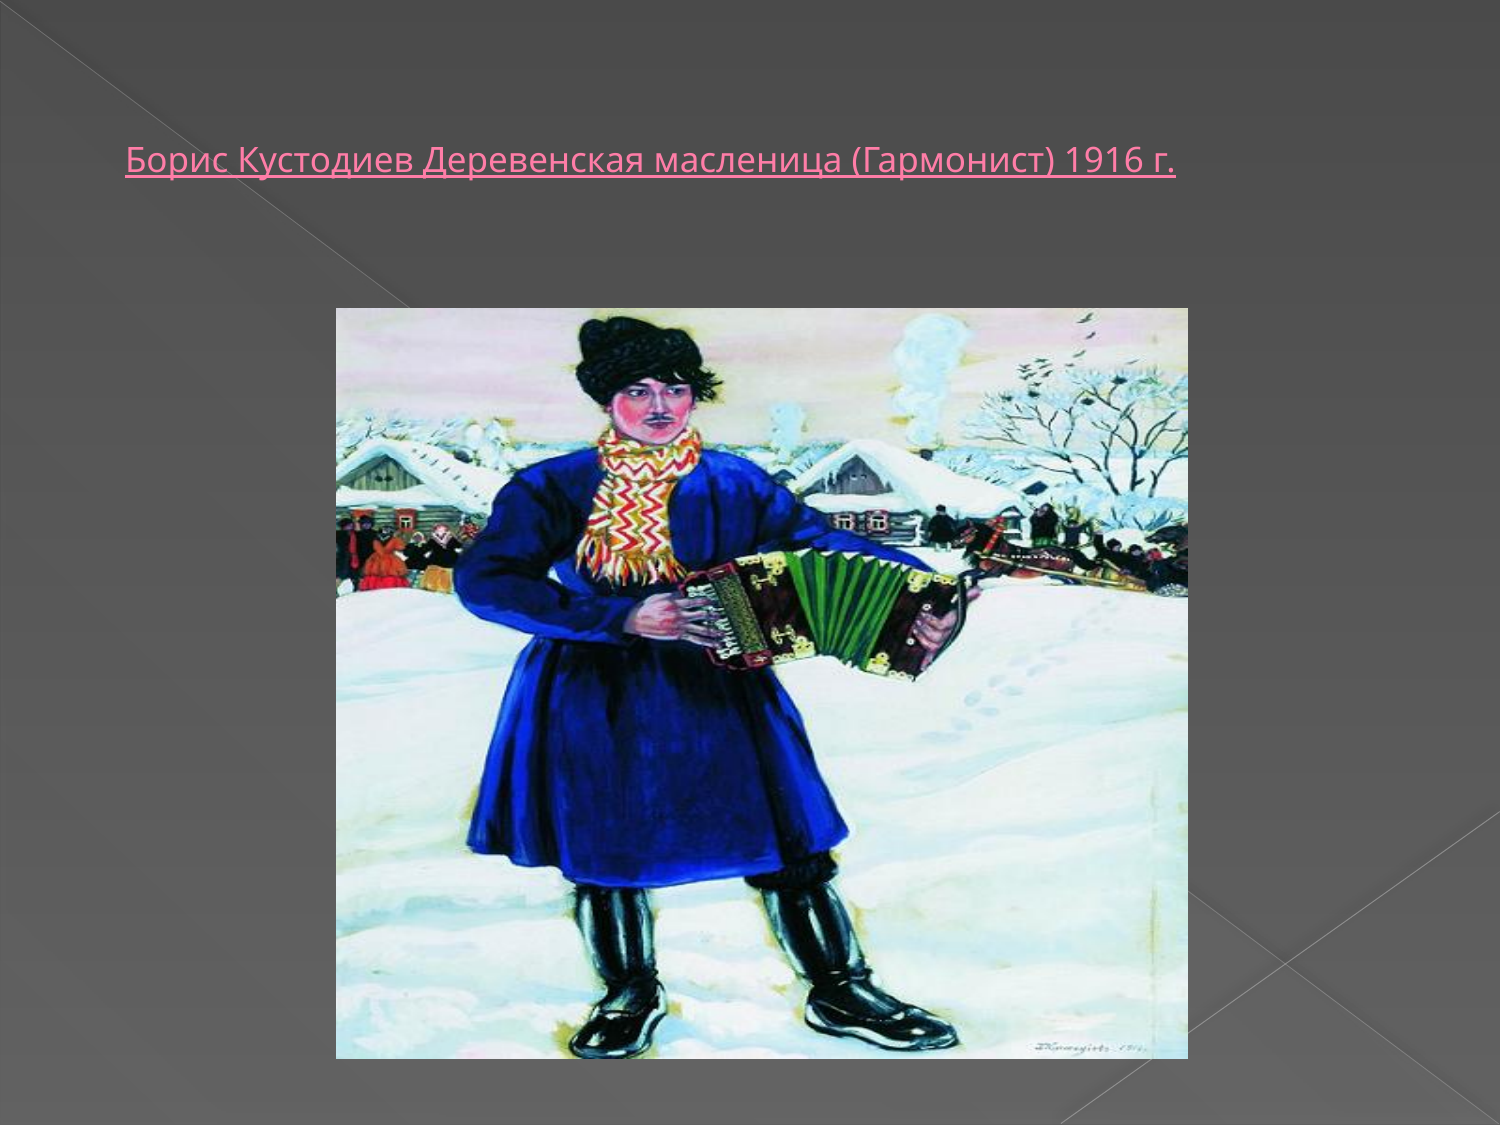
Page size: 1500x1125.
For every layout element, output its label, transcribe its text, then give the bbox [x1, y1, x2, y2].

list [336, 308, 1188, 1060]
title Борис Кустодиев Деревенская масленица (Гармонист) 1916 г. [75, 43, 1425, 274]
